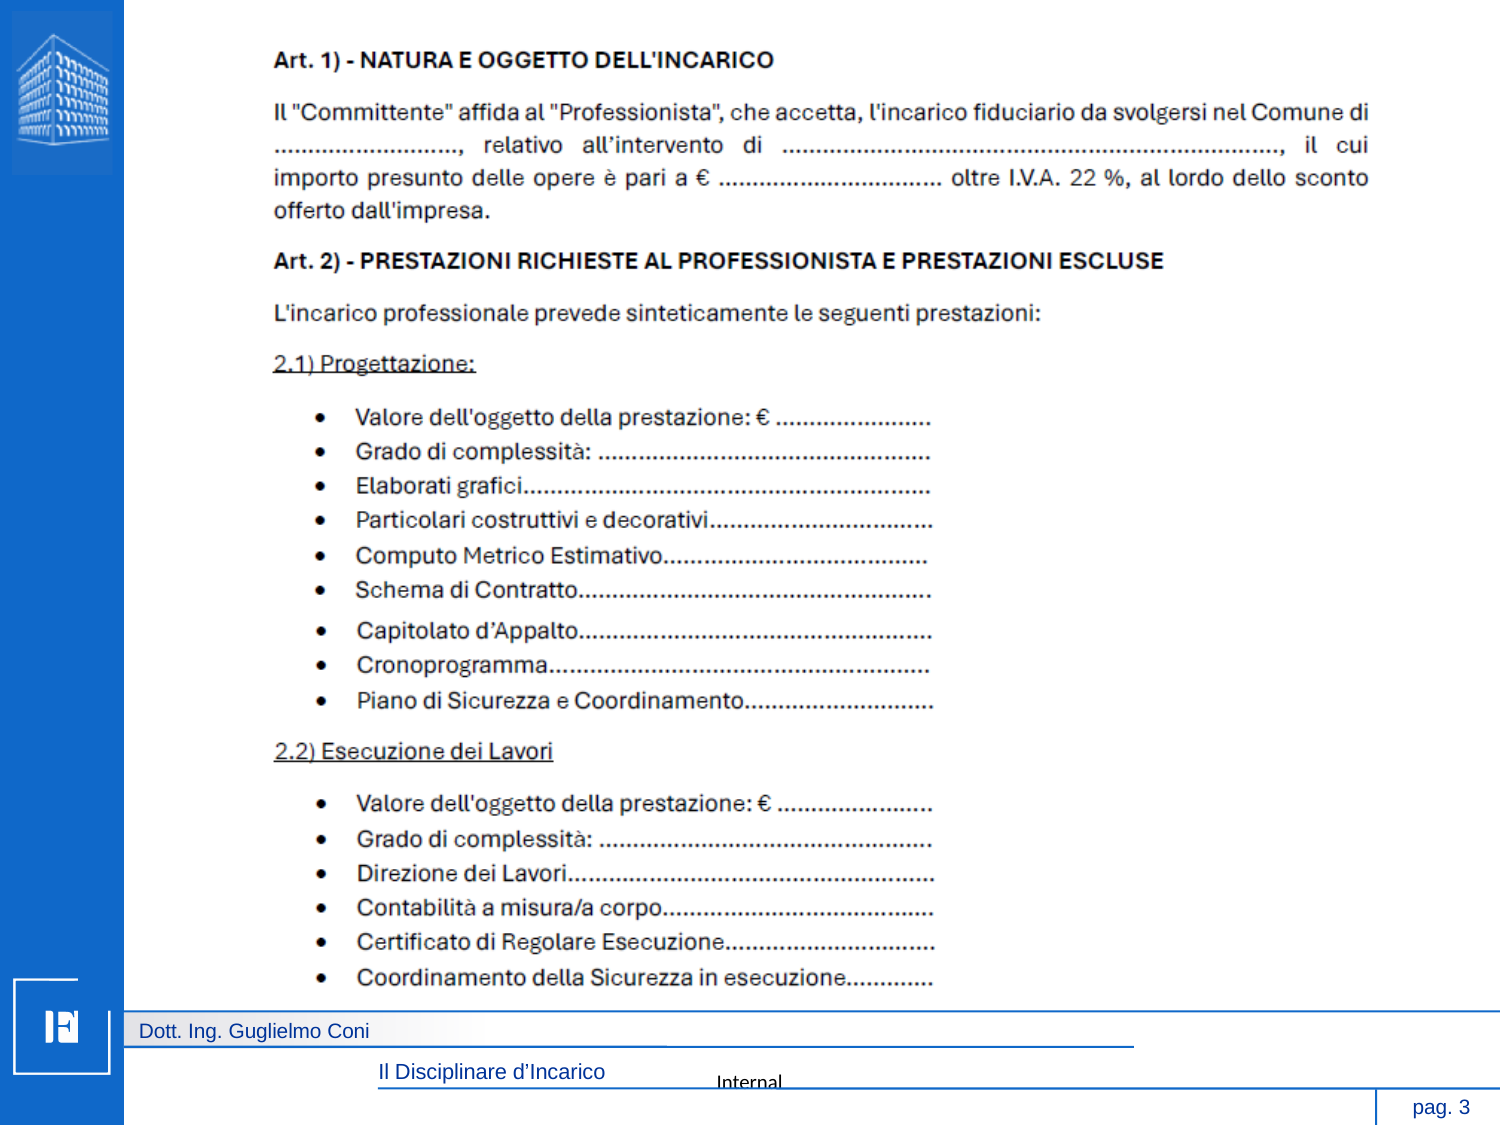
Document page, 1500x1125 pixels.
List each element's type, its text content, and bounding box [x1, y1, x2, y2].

picture [246, 33, 1403, 1006]
text_box Dott. Ing. Guglielmo Coni [122, 1013, 492, 1050]
picture [11, 11, 113, 176]
text_box Il Disciplinare d’Incarico [363, 1040, 1276, 1101]
text_box [0, 0, 126, 1010]
text_box pag. 3 [1377, 1090, 1500, 1124]
picture [11, 976, 113, 1078]
text_box [0, 1013, 126, 1125]
